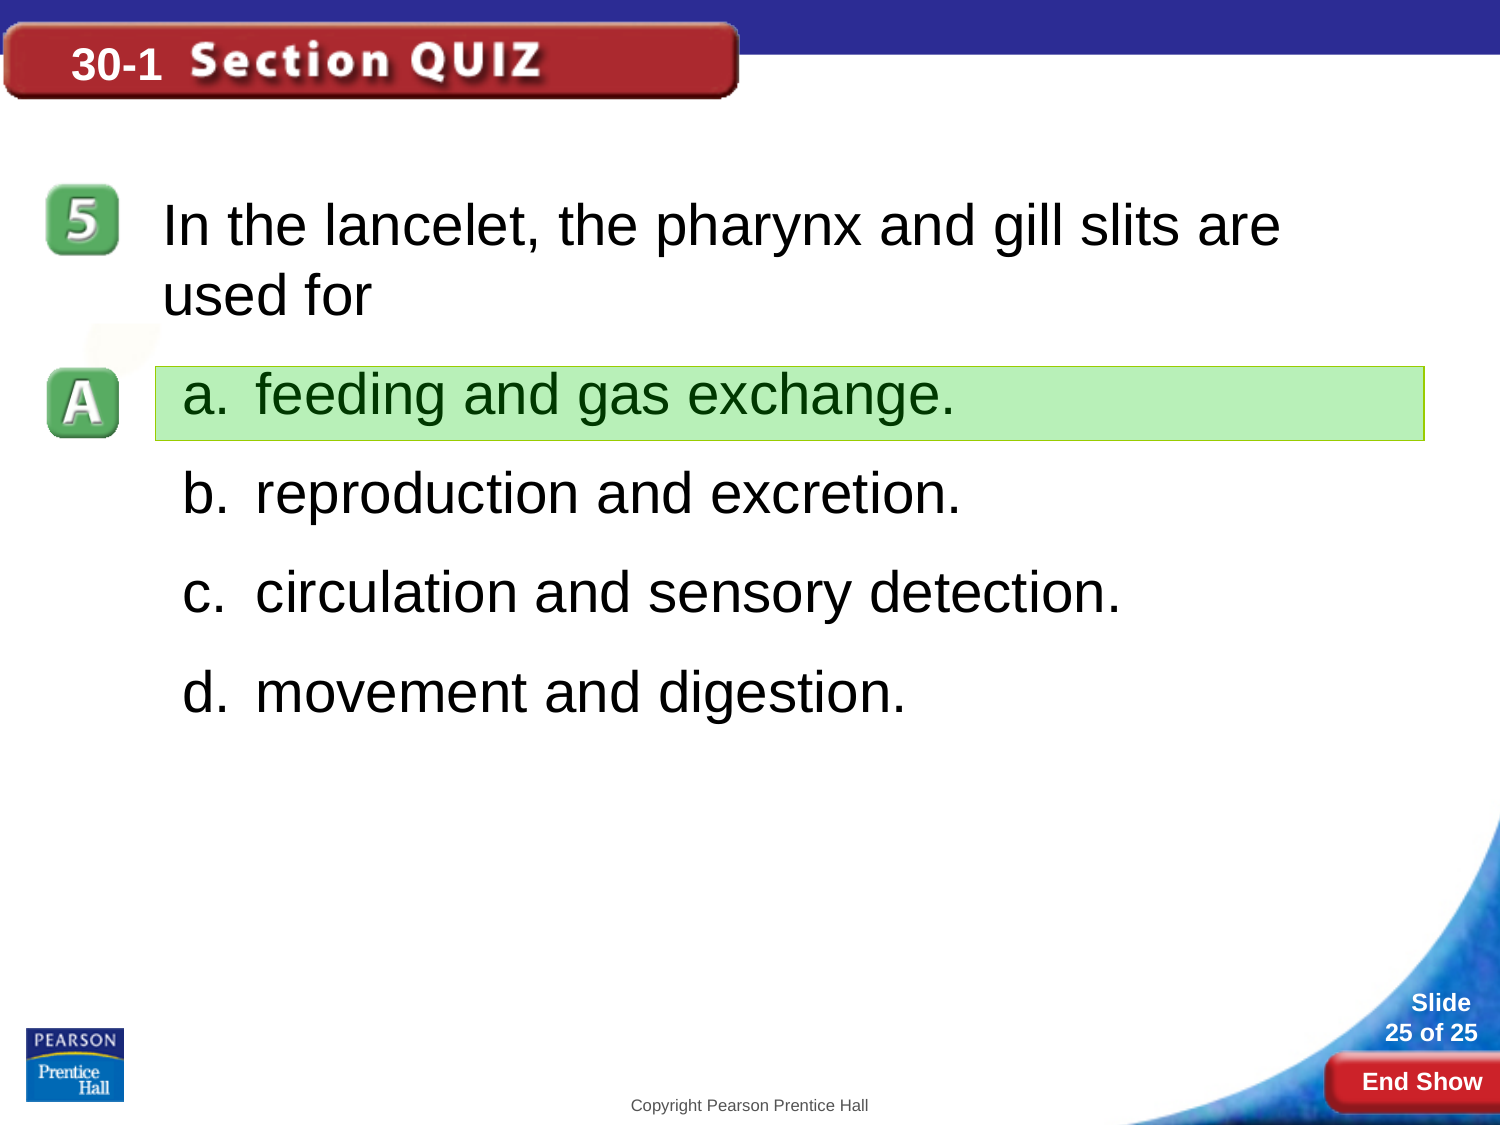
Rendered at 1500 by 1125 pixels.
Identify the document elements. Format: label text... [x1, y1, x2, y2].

text_box [155, 366, 1424, 441]
title 30-1 [2, 26, 179, 98]
footer Copyright Pearson Prentice Hall [512, 1087, 988, 1113]
list In the lancelet, the pharynx and gill slits are used for feeding and gas exchange. reproduction and excretion. circulation and sensory detection. movement and digestion. [44, 179, 1440, 888]
picture [38, 178, 136, 264]
picture [0, 0, 1500, 1125]
